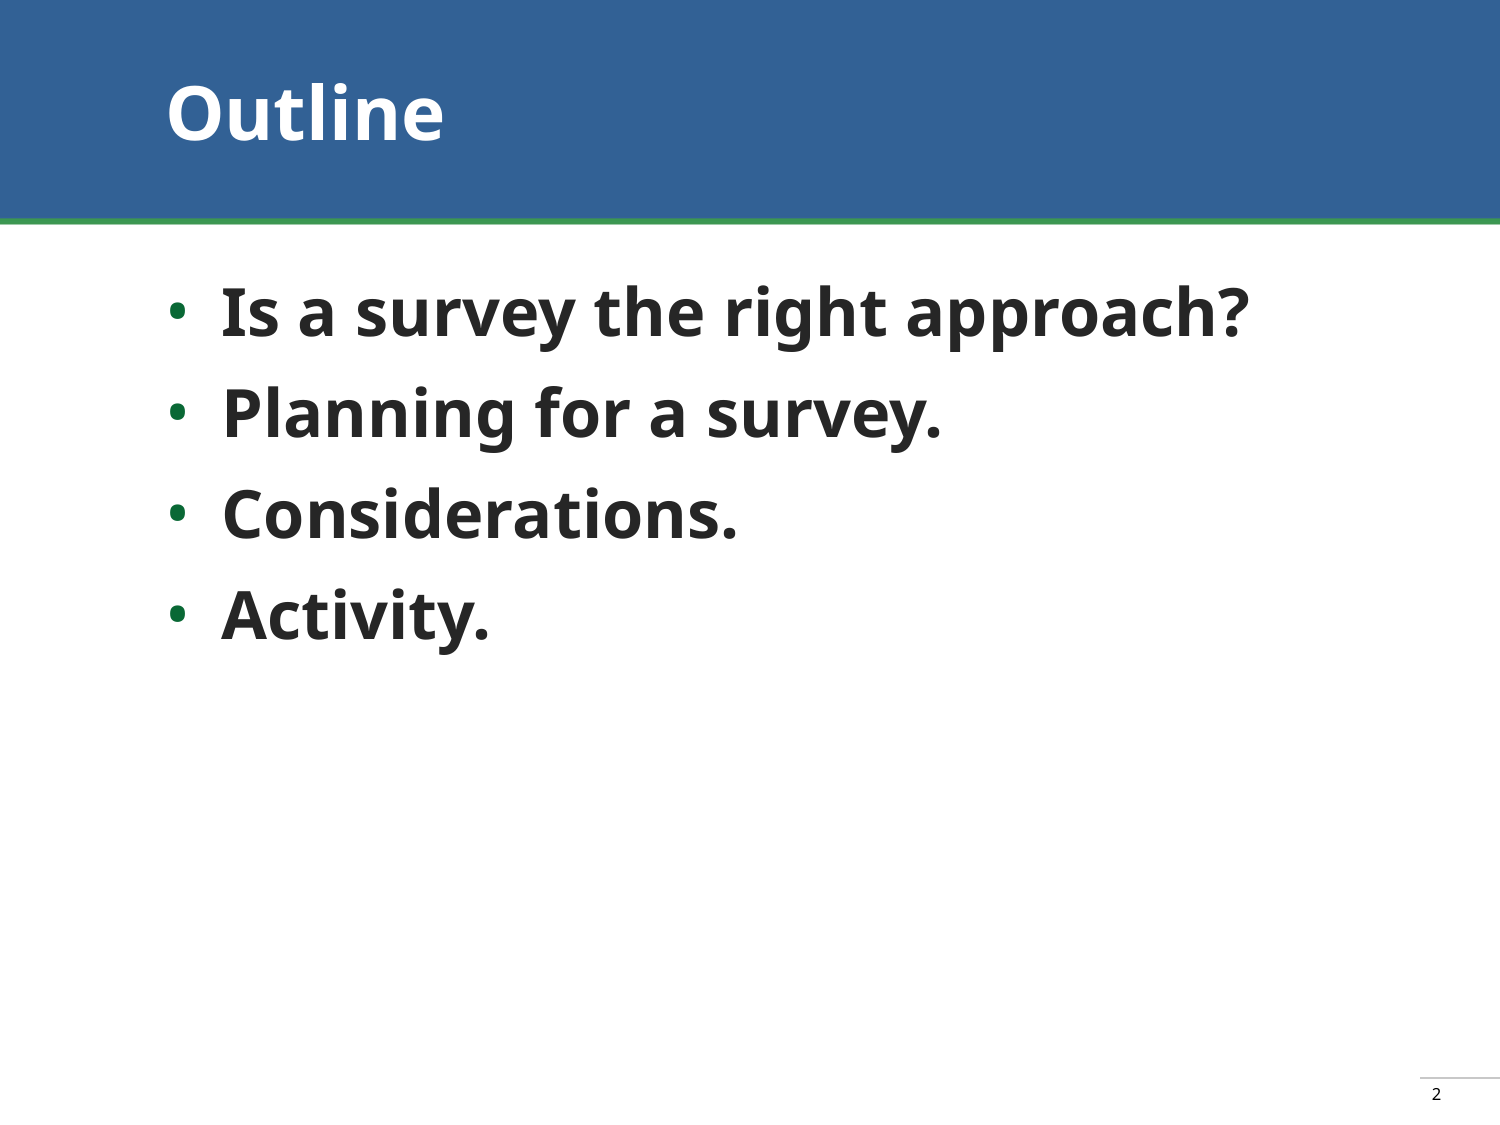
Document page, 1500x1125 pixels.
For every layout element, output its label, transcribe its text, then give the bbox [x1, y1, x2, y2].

picture [0, 0, 1500, 1125]
list Is a survey the right approach? Planning for a survey. Considerations. Activity. [150, 262, 1350, 1005]
slide_number 2 [1431, 1085, 1458, 1106]
title Outline [150, 0, 1350, 221]
